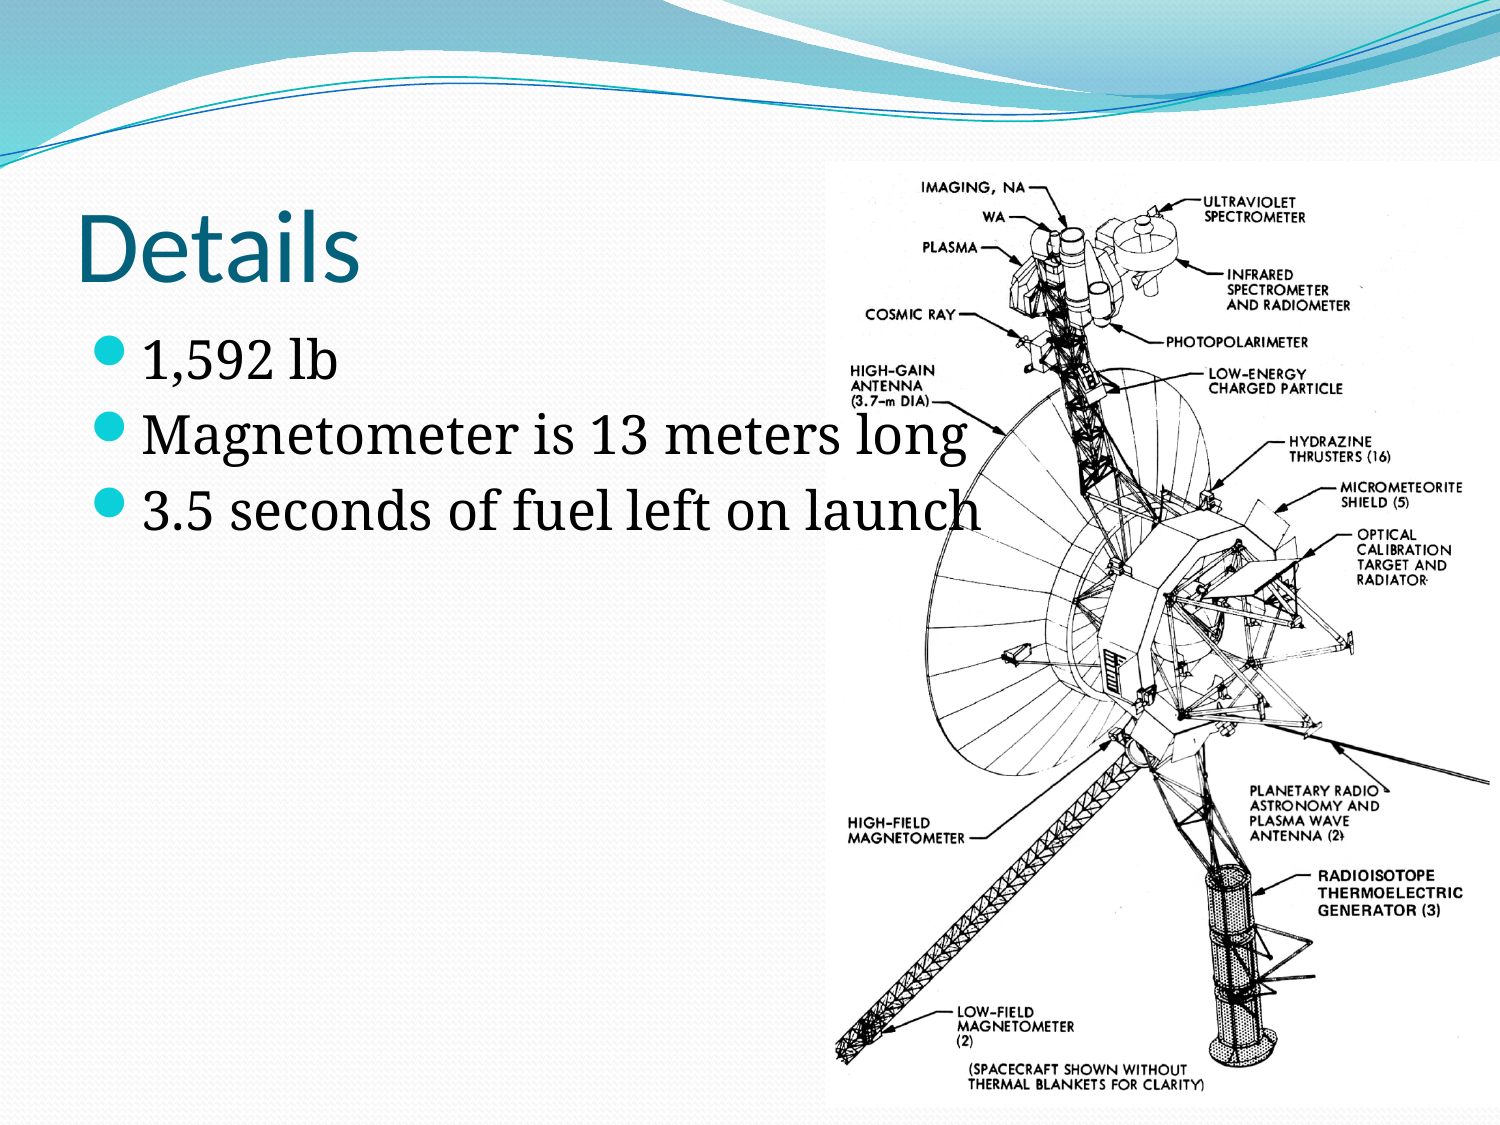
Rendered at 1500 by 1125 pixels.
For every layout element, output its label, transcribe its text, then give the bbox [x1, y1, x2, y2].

picture [824, 160, 1500, 1107]
list 1,592 lb Magnetometer is 13 meters long 3.5 seconds of fuel left on launch [74, 317, 817, 1038]
title Details [74, 115, 1426, 304]
